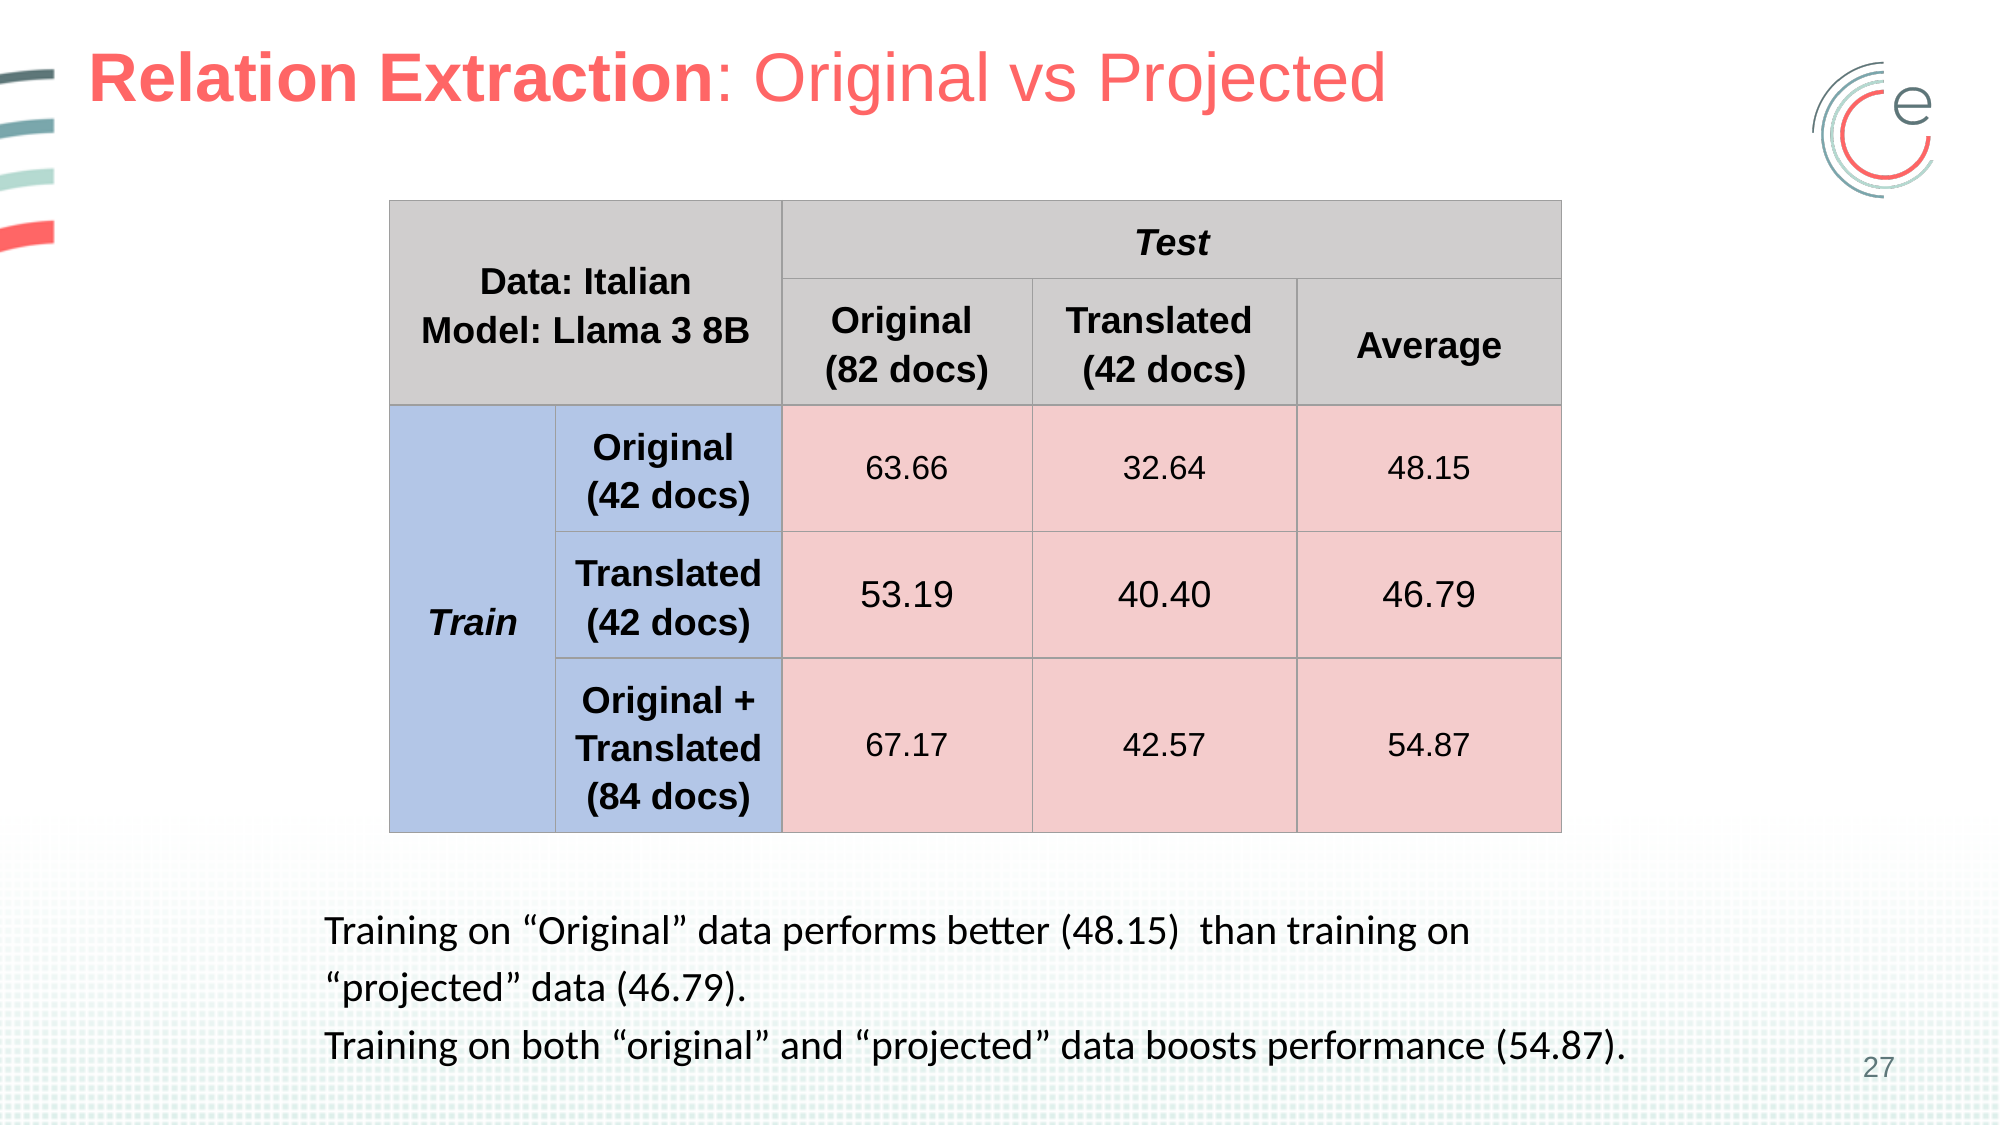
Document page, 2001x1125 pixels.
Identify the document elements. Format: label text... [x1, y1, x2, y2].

table_cell 46.79 [1298, 532, 1561, 657]
table_cell Original (42 docs) [556, 406, 781, 531]
title Relation Extraction: Original vs Projected [74, 34, 1921, 146]
text_box Training on “Original” data performs better (48.15) than training on “projected” data (46.79). Training on both “original” and “projected” data boosts performance (54.87). [292, 887, 1655, 1075]
table_cell 53.19 [783, 532, 1032, 657]
table_header Data: Italian Model: Llama 3 8B [390, 201, 781, 404]
table_cell Original + Translated (84 docs) [556, 659, 781, 832]
table_cell 40.40 [1033, 532, 1296, 657]
table_cell 42.57 [1033, 659, 1296, 832]
table_cell Original (82 docs) [783, 279, 1032, 404]
table_cell 63.66 [783, 406, 1032, 531]
table_cell Average [1298, 279, 1561, 404]
table_cell 32.64 [1033, 406, 1296, 531]
table_cell 54.87 [1298, 659, 1561, 832]
table_cell 48.15 [1298, 406, 1561, 531]
table_cell Translated (42 docs) [556, 532, 781, 657]
table_cell Translated (42 docs) [1033, 279, 1296, 404]
table_cell 67.17 [783, 659, 1032, 832]
picture [0, 0, 2001, 1125]
table_header Test [783, 201, 1561, 278]
table_cell Train [390, 406, 555, 832]
